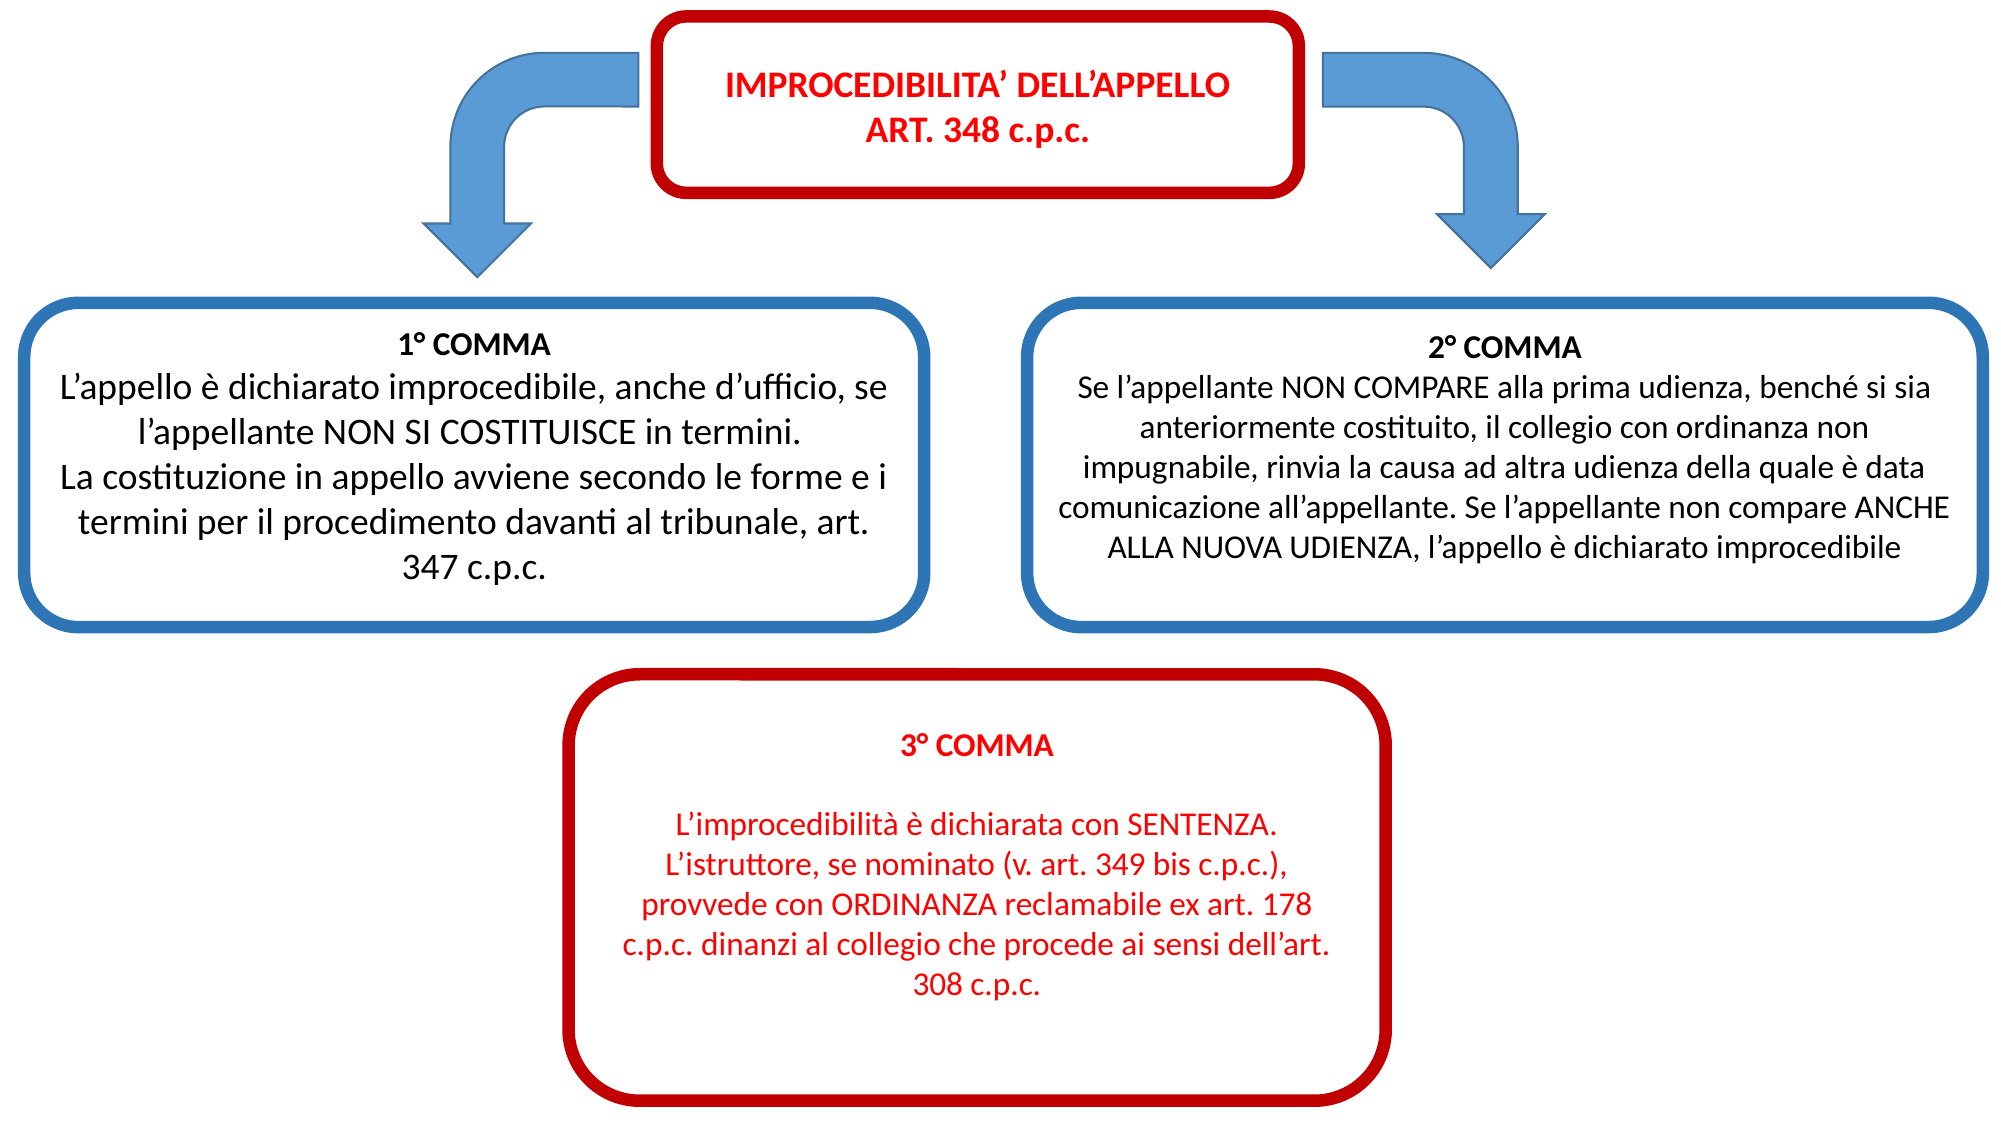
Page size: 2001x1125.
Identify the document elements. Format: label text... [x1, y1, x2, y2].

text_box 3° COMMA L’improcedibilità è dichiarata con SENTENZA. L’istruttore, se nominato (v. art. 349 bis c.p.c.), provvede con ORDINANZA reclamabile ex art. 178 c.p.c. dinanzi al collegio che procede ai sensi dell’art. 308 c.p.c. [567, 673, 1387, 1102]
text_box [1321, 51, 1548, 270]
text_box 2° COMMA Se l’appellante NON COMPARE alla prima udienza, benché si sia anteriormente costituito, il collegio con ordinanza non impugnabile, rinvia la causa ad altra udienza della quale è data comunicazione all’appellante. Se l’appellante non compare ANCHE ALLA NUOVA UDIENZA, l’appello è dichiarato improcedibile [1026, 301, 1984, 629]
text_box [421, 51, 640, 279]
text_box 1° COMMA L’appello è dichiarato improcedibile, anche d’ufficio, se l’appellante NON SI COSTITUISCE in termini. La costituzione in appello avviene secondo le forme e i termini per il procedimento davanti al tribunale, art. 347 c.p.c. [23, 301, 926, 629]
text_box IMPROCEDIBILITA’ DELL’APPELLO ART. 348 c.p.c. [655, 15, 1300, 194]
